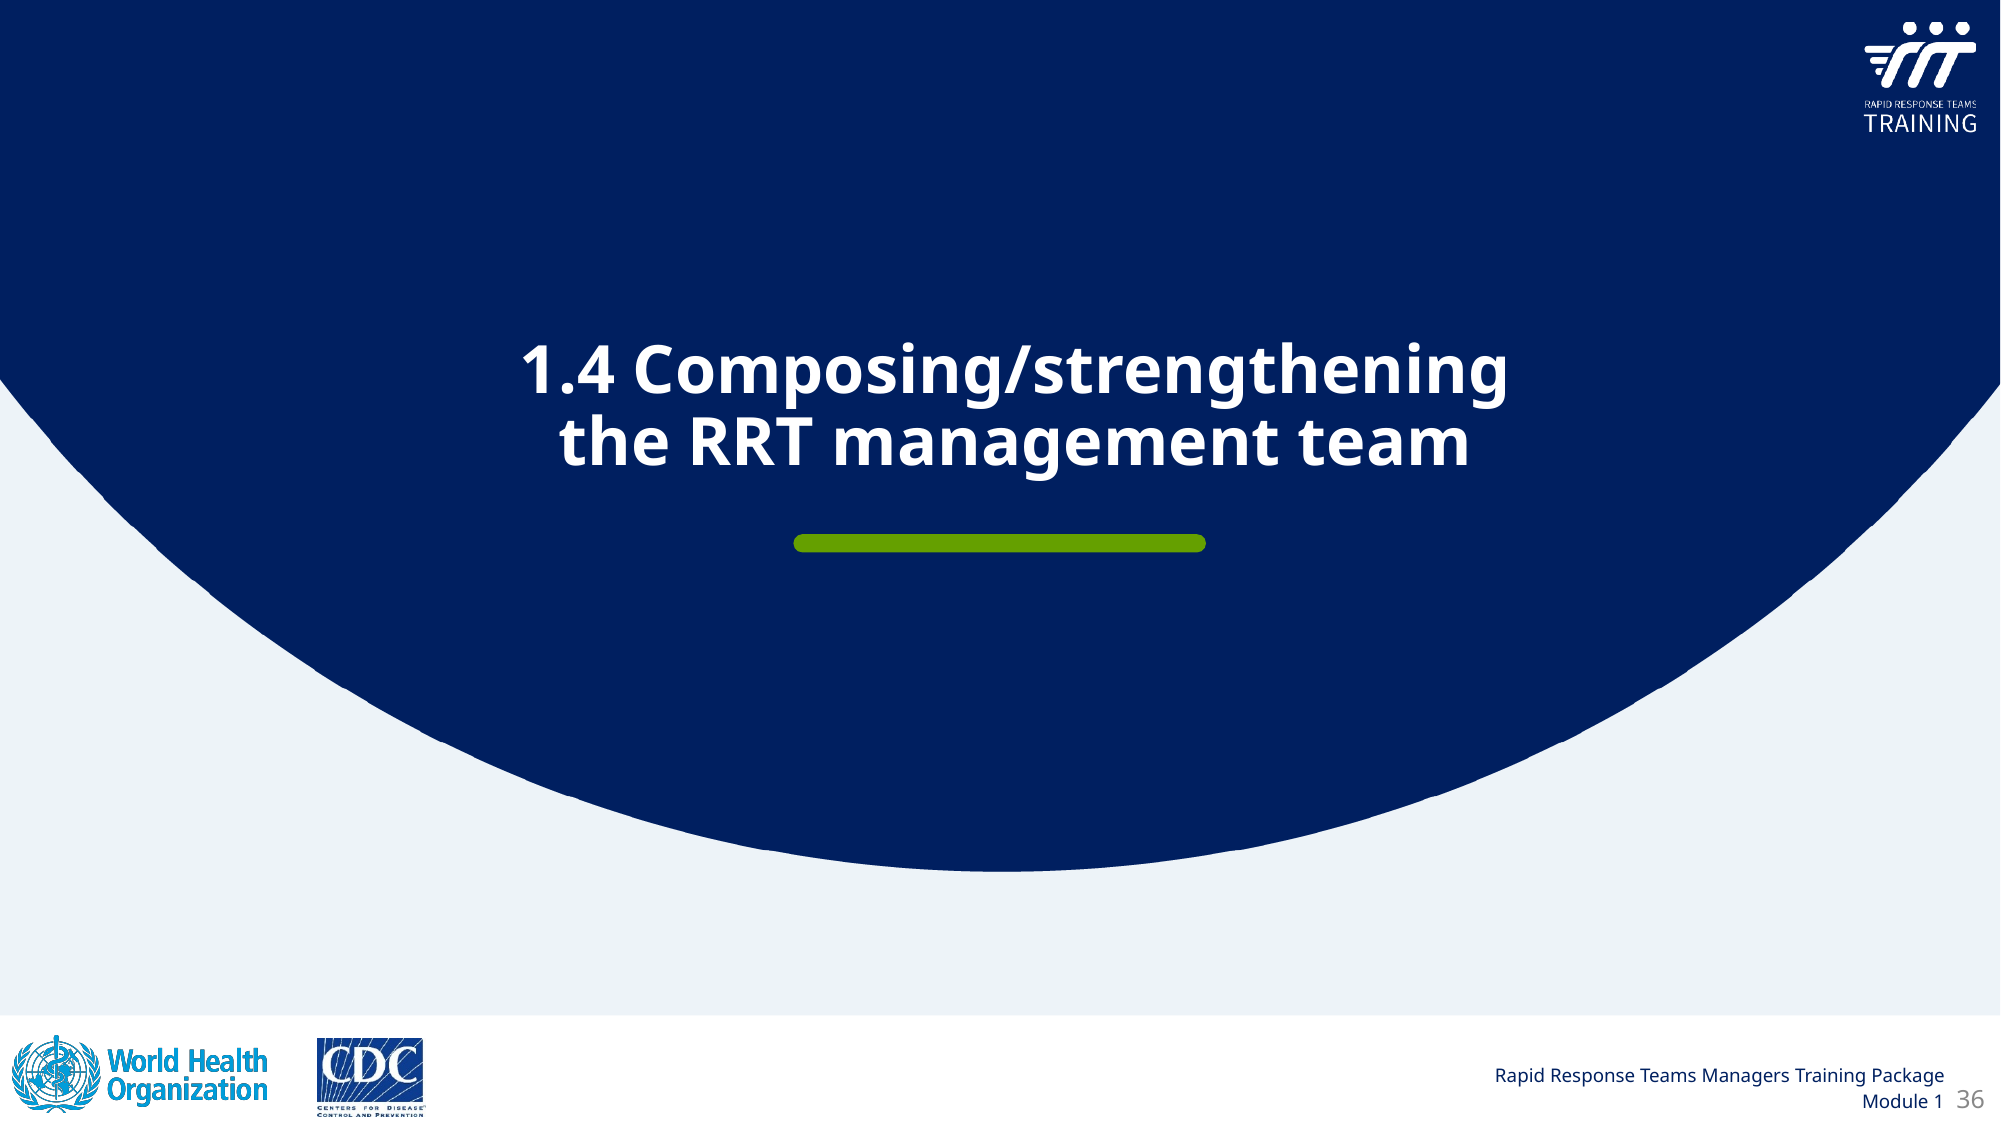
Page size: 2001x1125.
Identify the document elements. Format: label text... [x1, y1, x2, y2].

picture [34, 1054, 43, 1078]
picture [0, 0, 2001, 904]
picture [59, 1035, 267, 1113]
picture [24, 1054, 36, 1087]
picture [22, 1062, 26, 1077]
list 1.4 Composing/strengthening the RRT management team [474, 254, 1557, 562]
picture [30, 1083, 37, 1091]
picture [50, 1108, 62, 1113]
picture [40, 1062, 47, 1070]
picture [317, 1038, 426, 1117]
text_box 36 [1557, 1075, 1993, 1121]
picture [46, 1056, 54, 1062]
picture [71, 1053, 90, 1091]
picture [12, 1035, 54, 1068]
picture [36, 1088, 78, 1105]
picture [12, 1083, 48, 1113]
